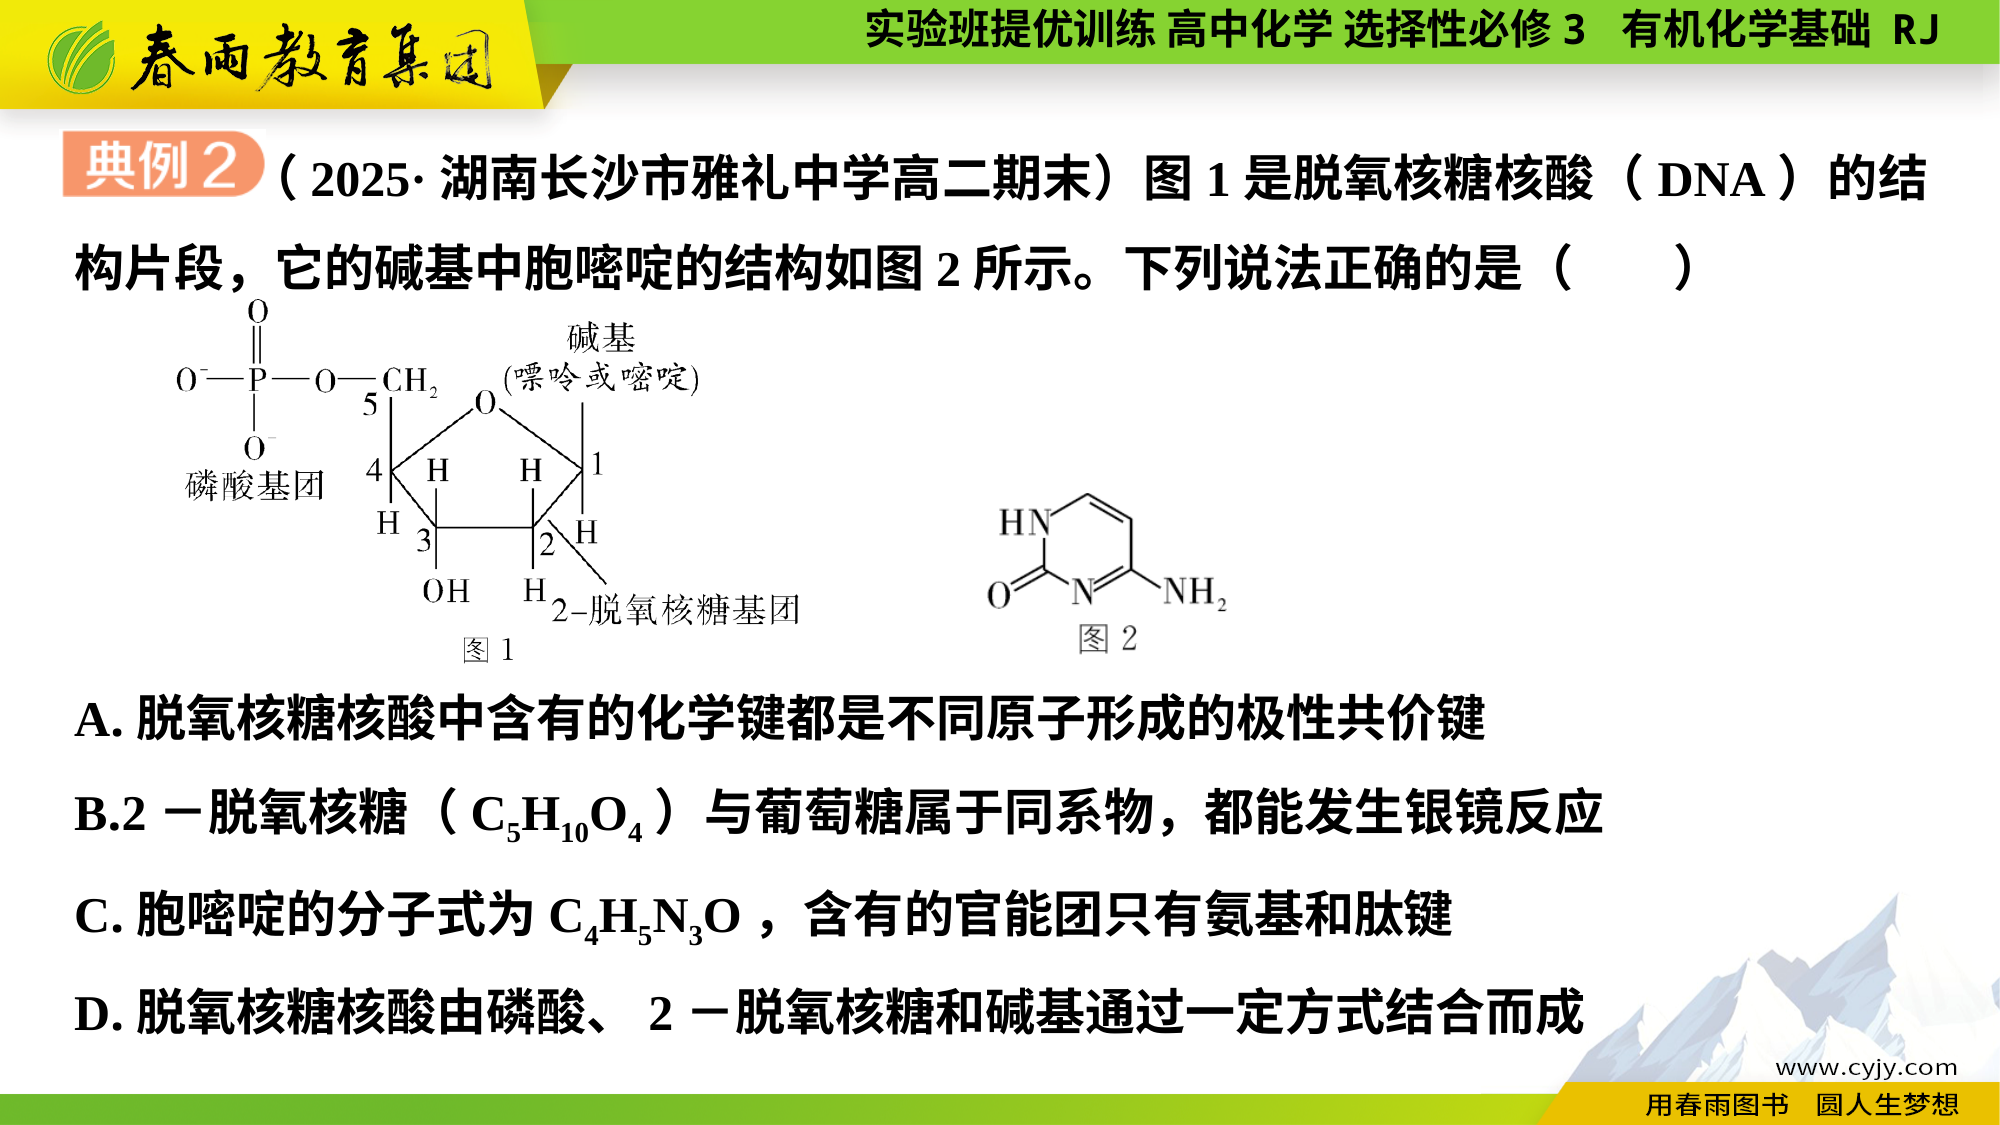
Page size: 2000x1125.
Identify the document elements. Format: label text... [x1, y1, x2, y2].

list （2025·湖南长沙市雅礼中学高二期末）图1是脱氧核糖核酸（DNA）的结构片段，它的碱基中胞嘧啶的结构如图2所示。下列说法正确的是（ ） A.脱氧核糖核酸中含有的化学键都是不同原子形成的极性共价键 B.2－脱氧核糖（C5H10O4）与葡萄糖属于同系物，都能发生银镜反应 C.胞嘧啶的分子式为C4H5N3O，含有的官能团只有氨基和肽键 D.脱氧核糖核酸由磷酸、2－脱氧核糖和碱基通过一定方式结合而成 [59, 108, 1944, 1033]
picture [0, 0, 2000, 1125]
